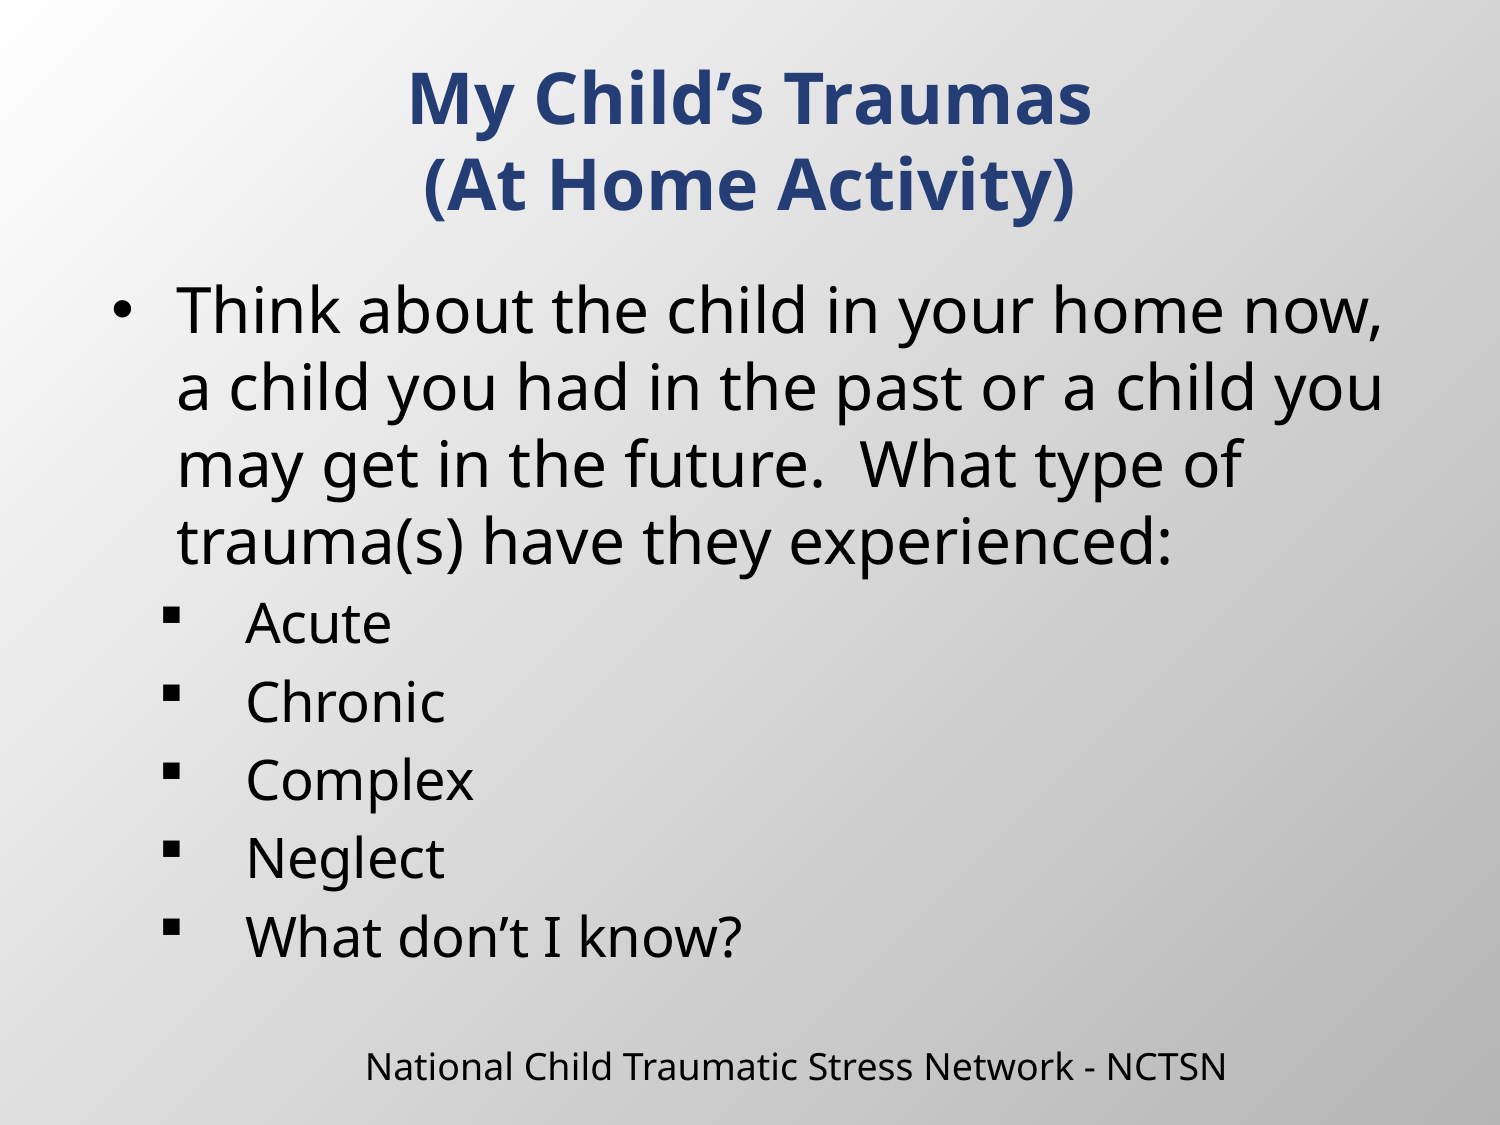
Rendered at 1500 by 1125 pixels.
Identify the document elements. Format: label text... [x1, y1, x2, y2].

title My Child’s Traumas (At Home Activity) [75, 45, 1425, 233]
text_box National Child Traumatic Stress Network - NCTSN [349, 1035, 1457, 1096]
list Think about the child in your home now, a child you had in the past or a child you may get in the future. What type of trauma(s) have they experienced: Acute Chronic Complex Neglect What don’t I know? [75, 262, 1425, 1035]
